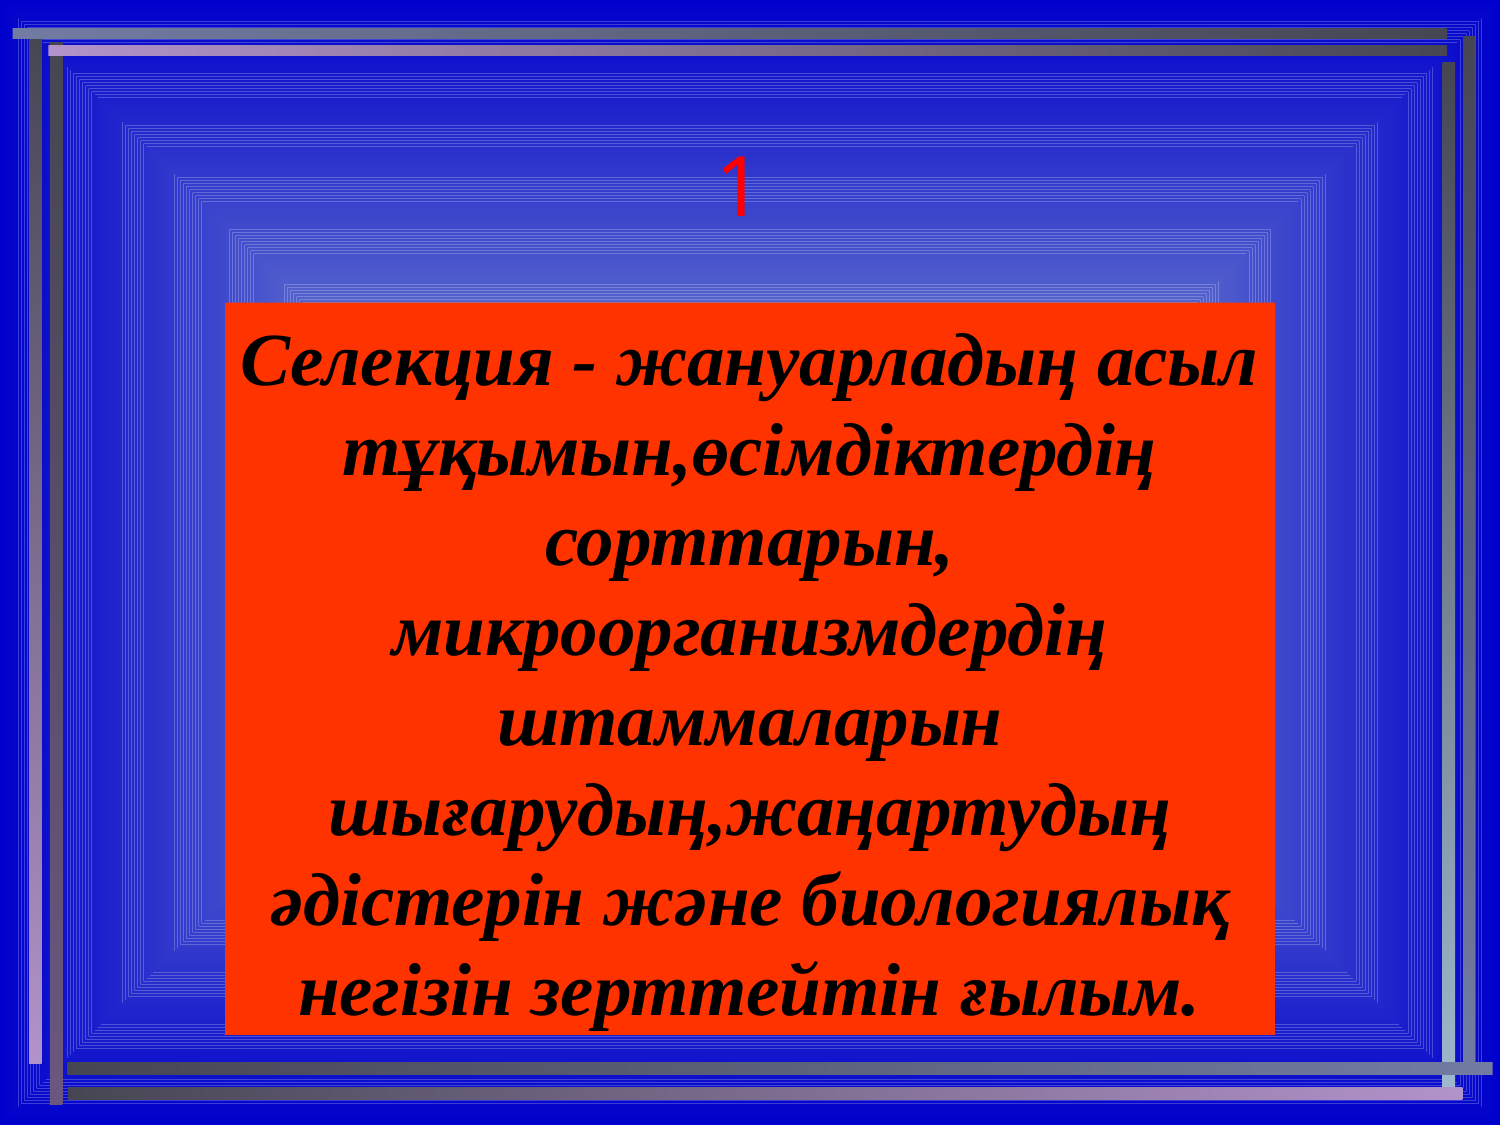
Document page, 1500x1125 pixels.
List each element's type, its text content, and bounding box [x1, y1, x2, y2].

subtitle Селекция - жануарладың асыл тұқымын,өсімдіктердің сорттарын, микроорганизмдердің штаммаларын шығарудың,жаңартудың әдістерін және биологиялық негізін зерттейтін ғылым. [225, 302, 1275, 1035]
title 1 [112, 125, 1388, 268]
